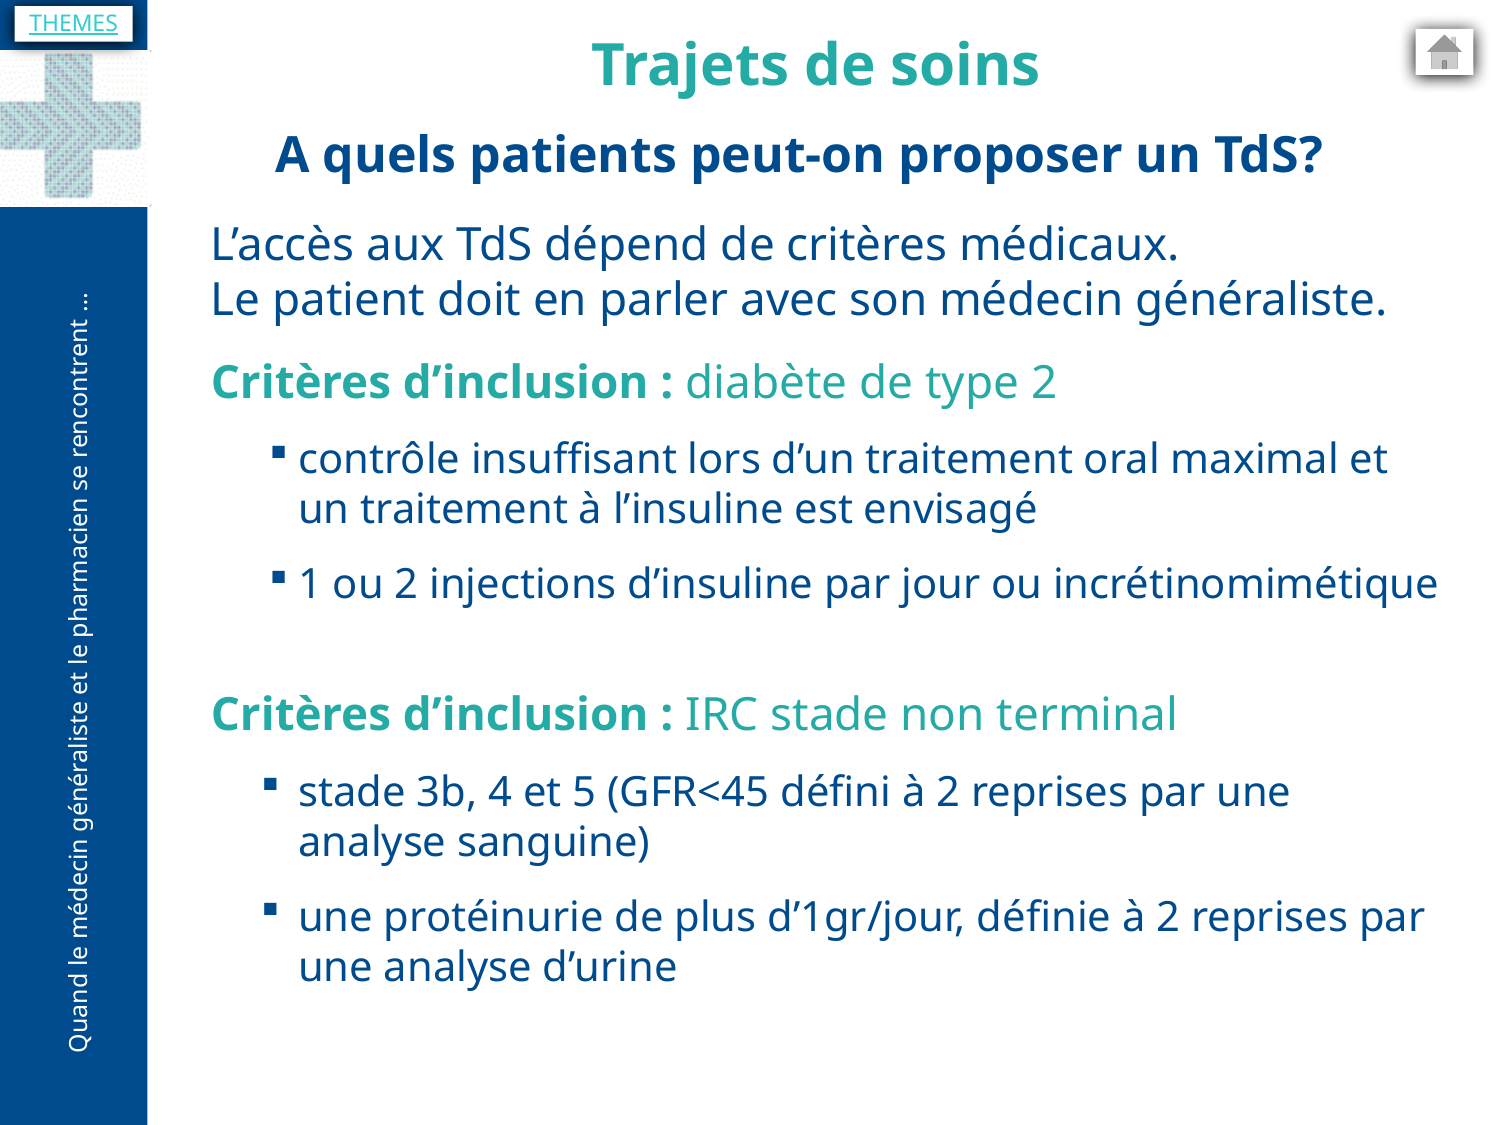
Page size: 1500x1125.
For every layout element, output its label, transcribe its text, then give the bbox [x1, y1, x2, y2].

list Trajets de soins [174, 28, 1458, 115]
text_box [1415, 28, 1474, 76]
text_box A quels patients peut-on proposer un TdS? [153, 115, 1458, 190]
list L’accès aux TdS dépend de critères médicaux. Le patient doit en parler avec son médecin généraliste. Critères d’inclusion : diabète de type 2 contrôle insuffisant lors d’un traitement oral maximal et un traitement à l’insuline est envisagé 1 ou 2 injections d’insuline par jour ou incrétinomimétique Critères d’inclusion : IRC stade non terminal stade 3b, 4 et 5 (GFR<45 défini à 2 reprises par une analyse sanguine) une protéinurie de plus d’1gr/jour, définie à 2 reprises par une analyse d’urine [195, 207, 1458, 1125]
text_box THEMES [14, 5, 134, 42]
picture [0, 50, 152, 207]
